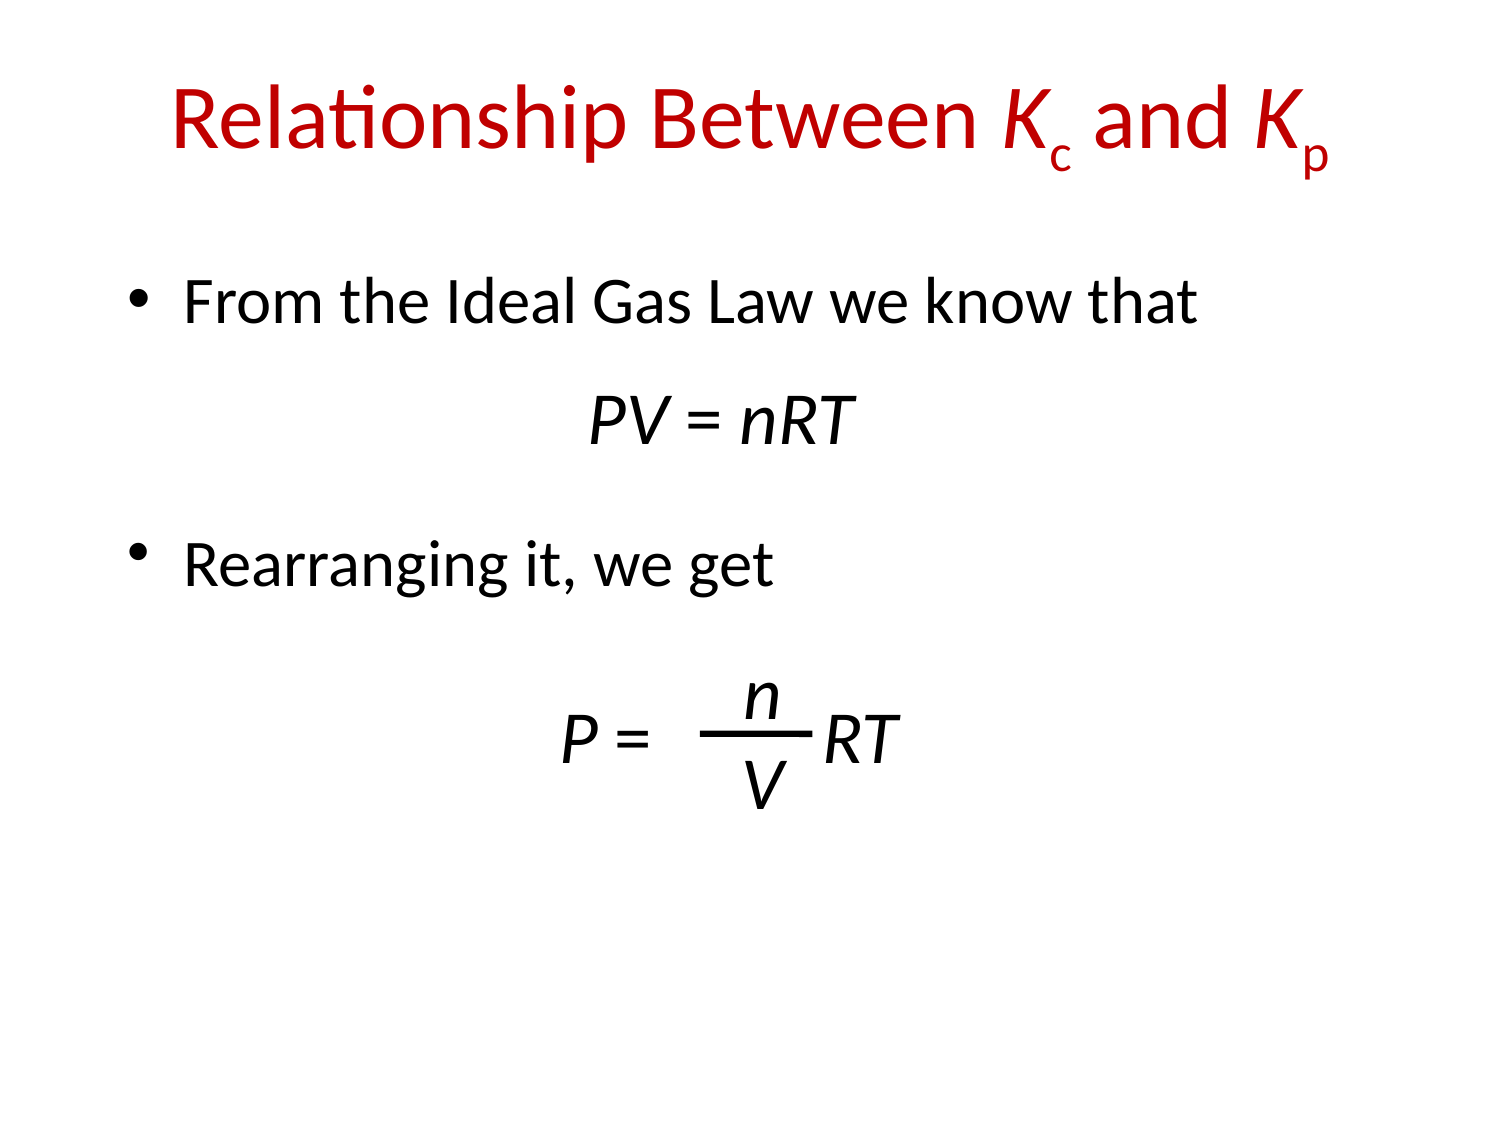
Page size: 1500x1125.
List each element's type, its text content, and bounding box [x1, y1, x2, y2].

text_box Relationship Between Kc and Kp [0, 50, 1500, 238]
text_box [542, 637, 915, 835]
text_box From the Ideal Gas Law we know that [112, 249, 1388, 375]
text_box Rearranging it, we get [112, 512, 1388, 638]
text_box PV = nRT [572, 362, 869, 468]
